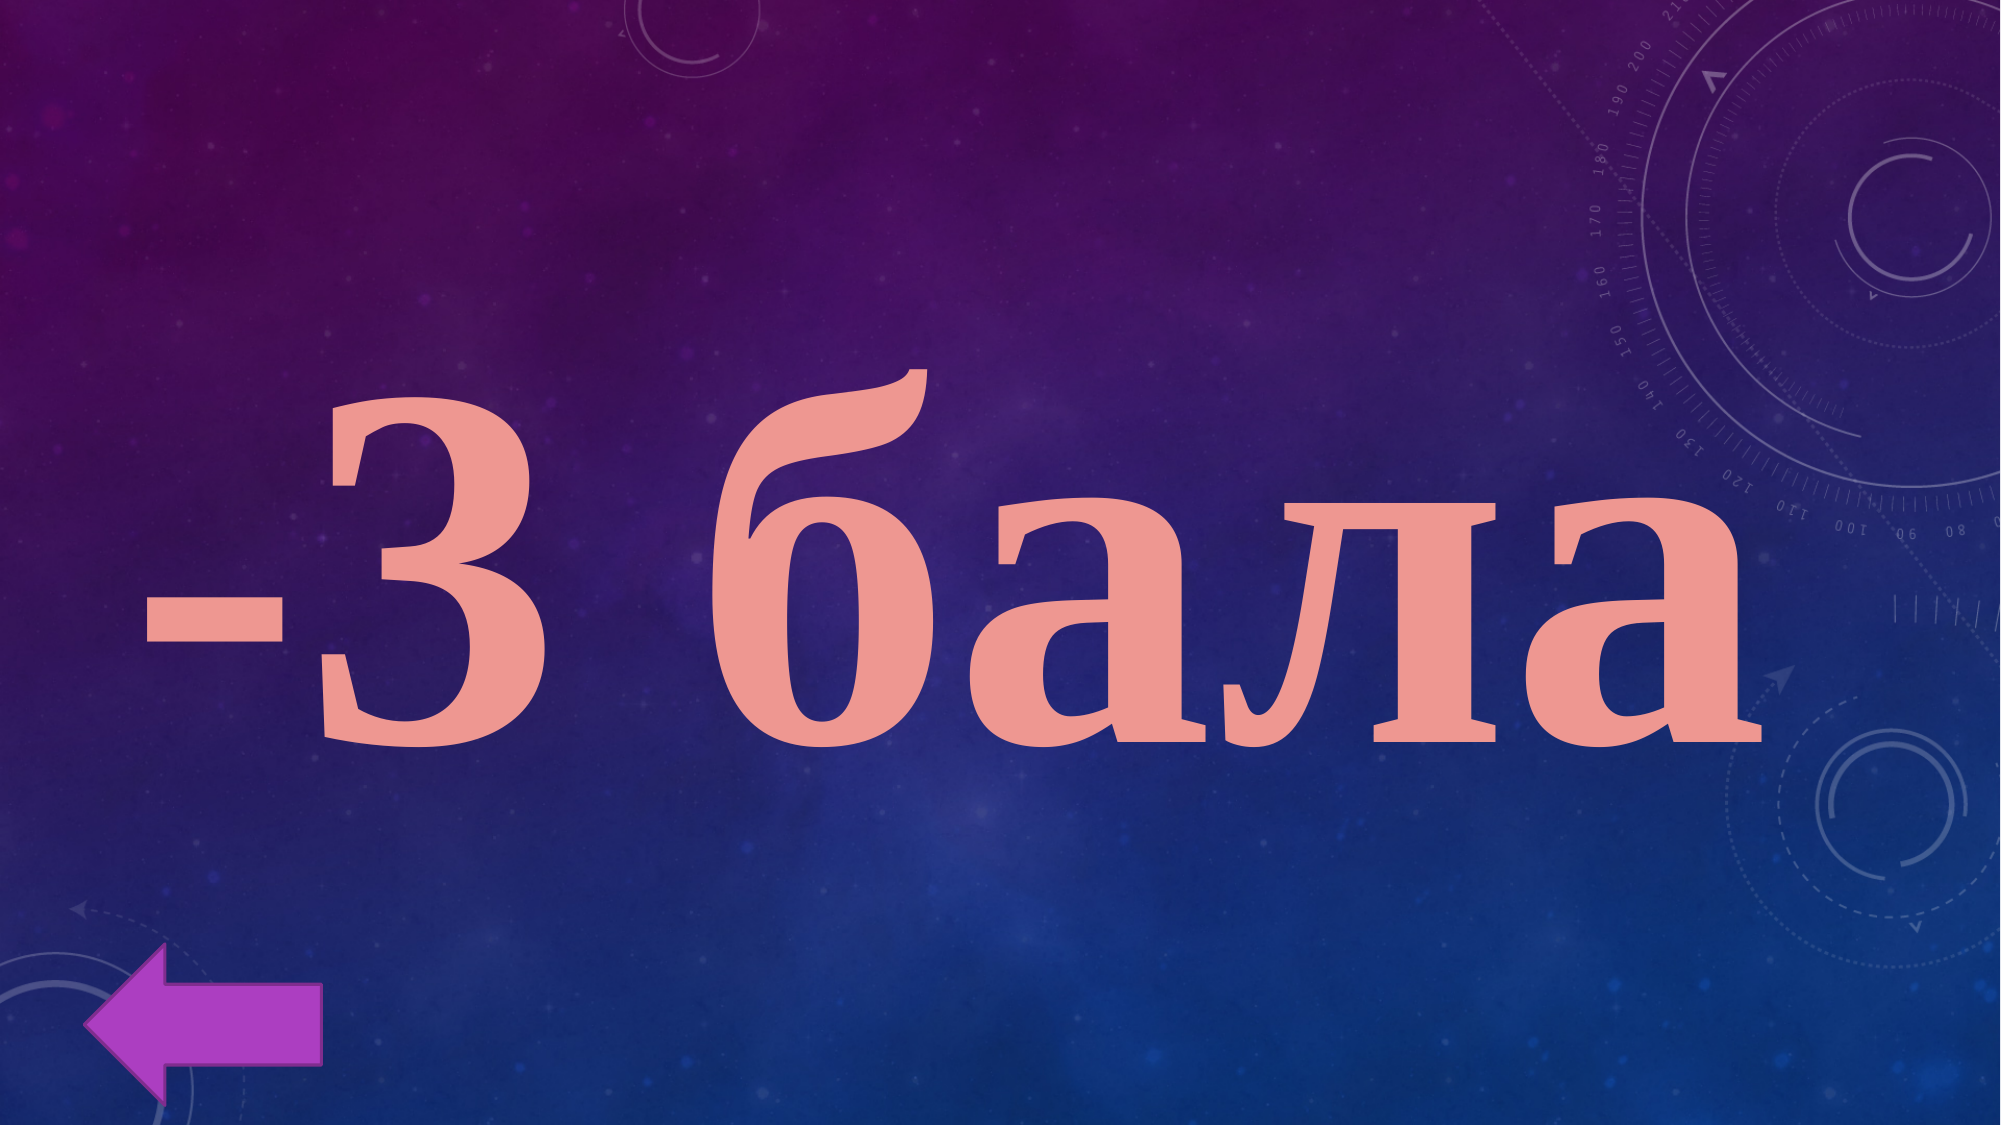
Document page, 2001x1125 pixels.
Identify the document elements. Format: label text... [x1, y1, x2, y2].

text_box [83, 942, 323, 1107]
picture [0, 0, 2001, 1125]
text_box -3 бала [45, 214, 1855, 855]
